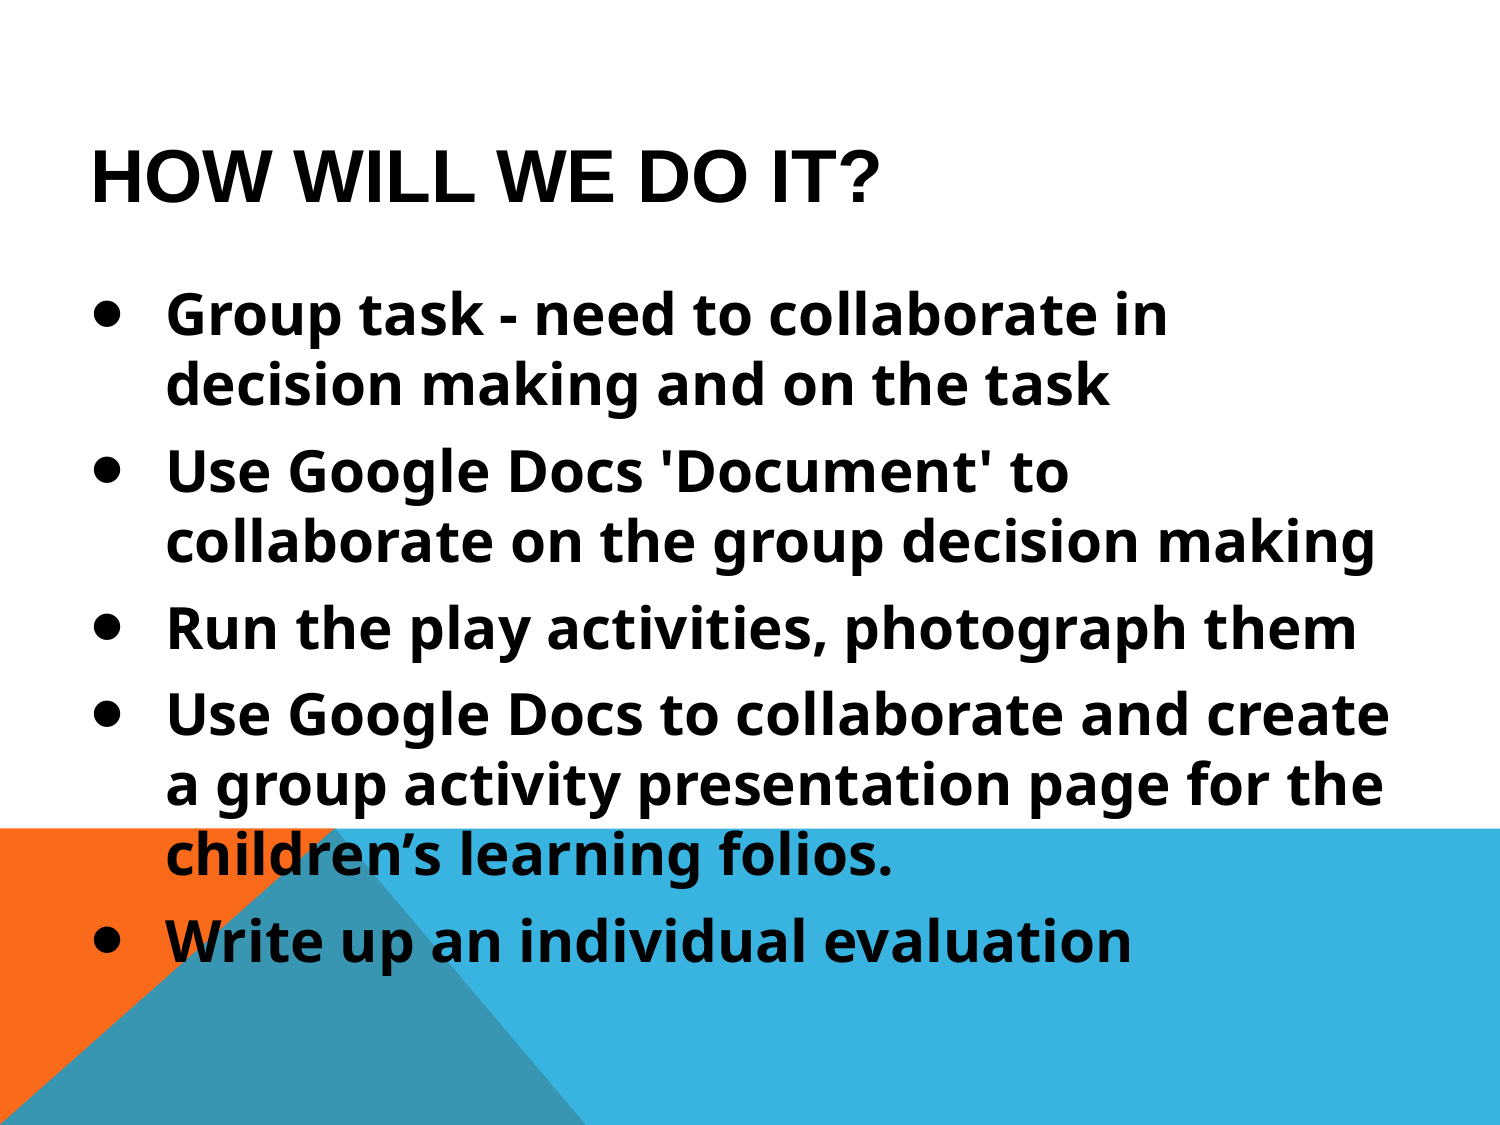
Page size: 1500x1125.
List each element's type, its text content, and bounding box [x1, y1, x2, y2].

title How will we do it? [75, 14, 1425, 233]
list Group task - need to collaborate in decision making and on the task Use Google Docs 'Document' to collaborate on the group decision making Run the play activities, photograph them Use Google Docs to collaborate and create a group activity presentation page for the children’s learning folios. Write up an individual evaluation [75, 262, 1425, 1046]
